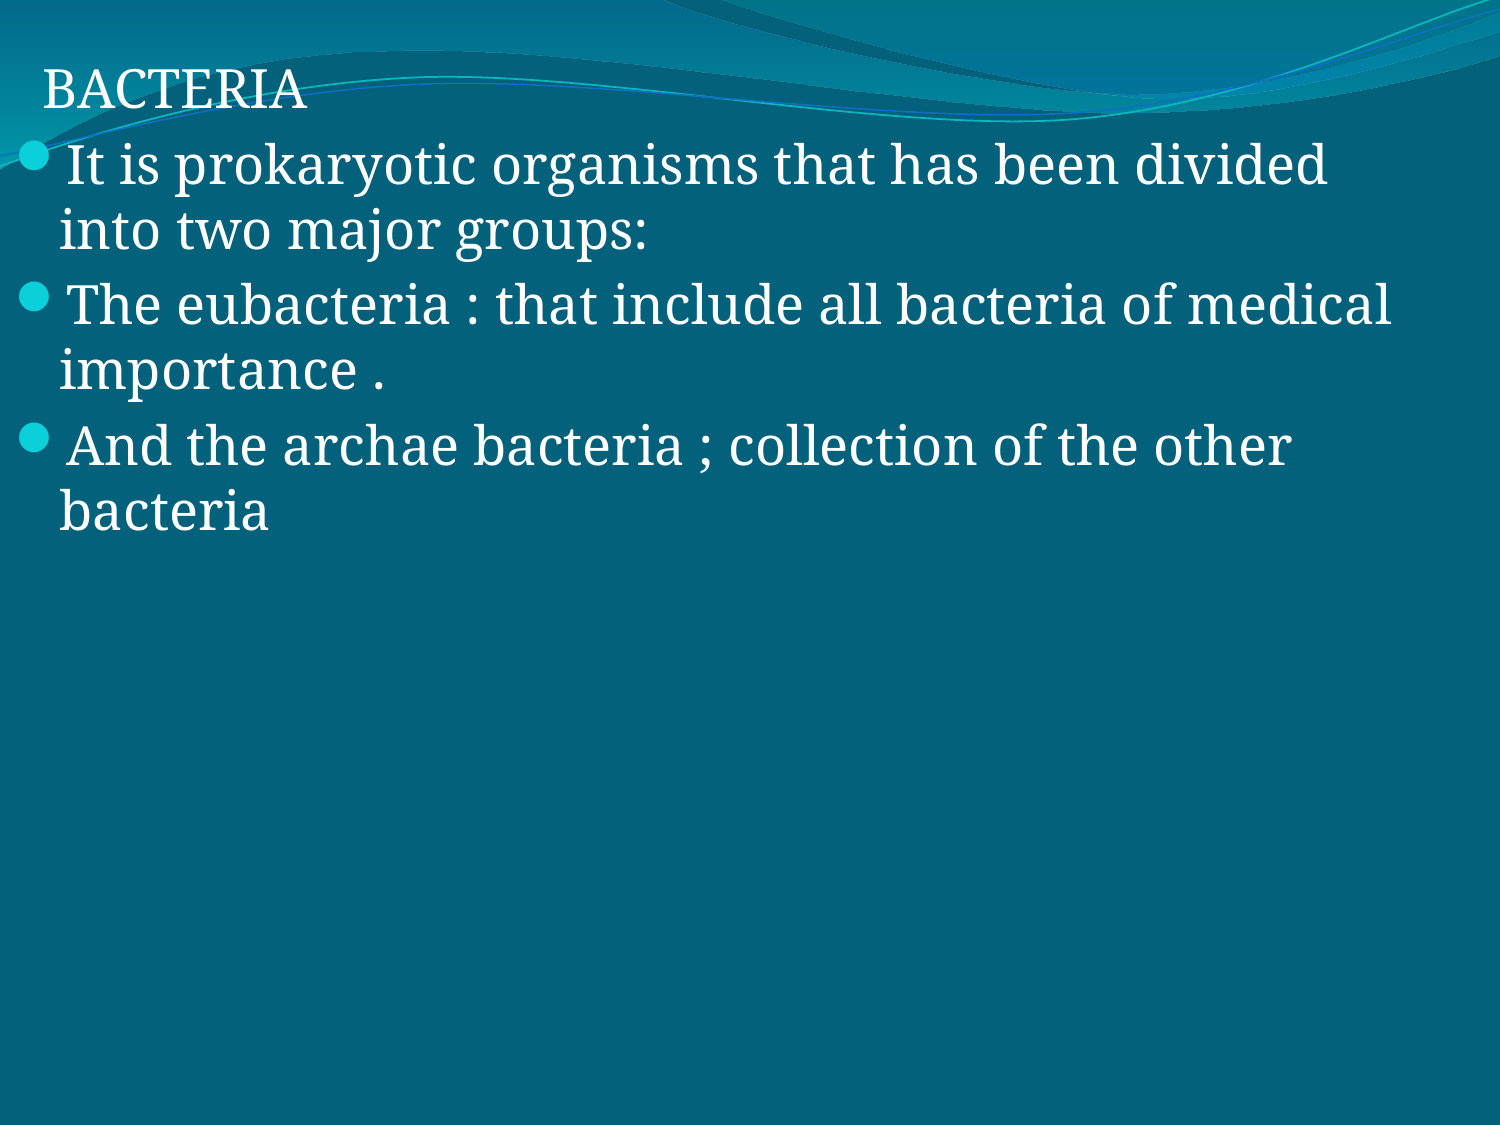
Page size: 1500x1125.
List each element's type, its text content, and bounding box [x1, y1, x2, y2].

list BACTERIA It is prokaryotic organisms that has been divided into two major groups: The eubacteria : that include all bacteria of medical importance . And the archae bacteria ; collection of the other bacteria [0, 46, 1425, 1005]
